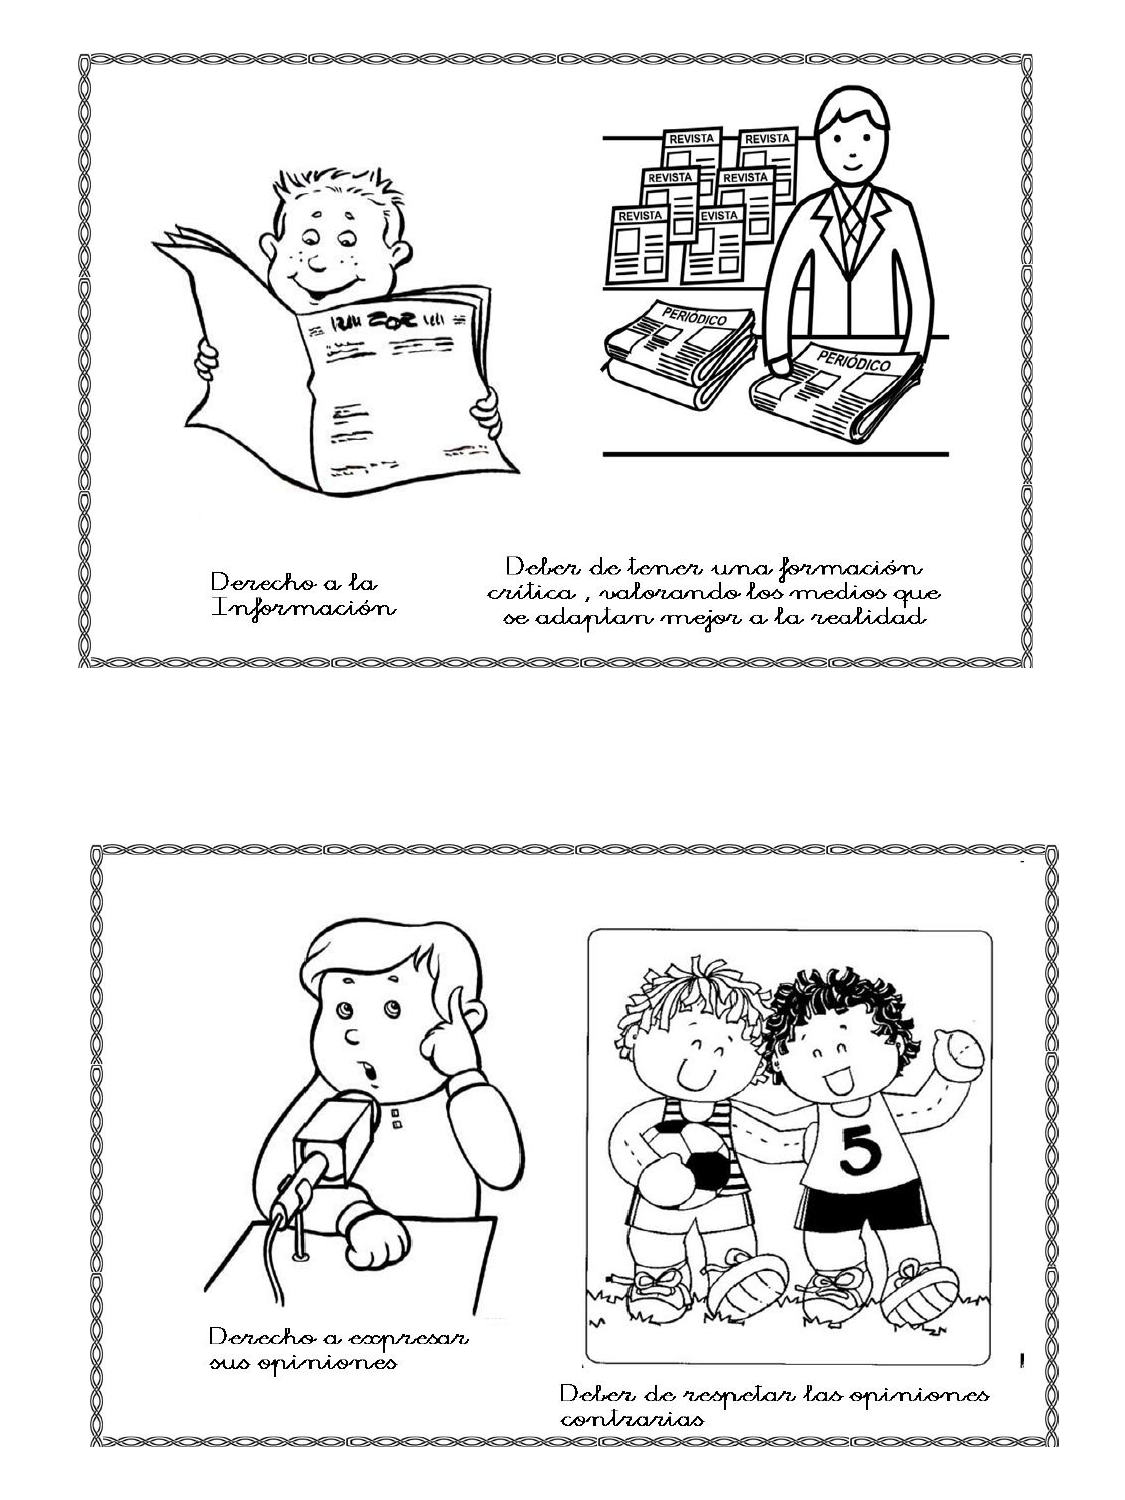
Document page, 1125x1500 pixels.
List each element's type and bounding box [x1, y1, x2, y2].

picture [77, 52, 1034, 668]
picture [89, 844, 1059, 1448]
